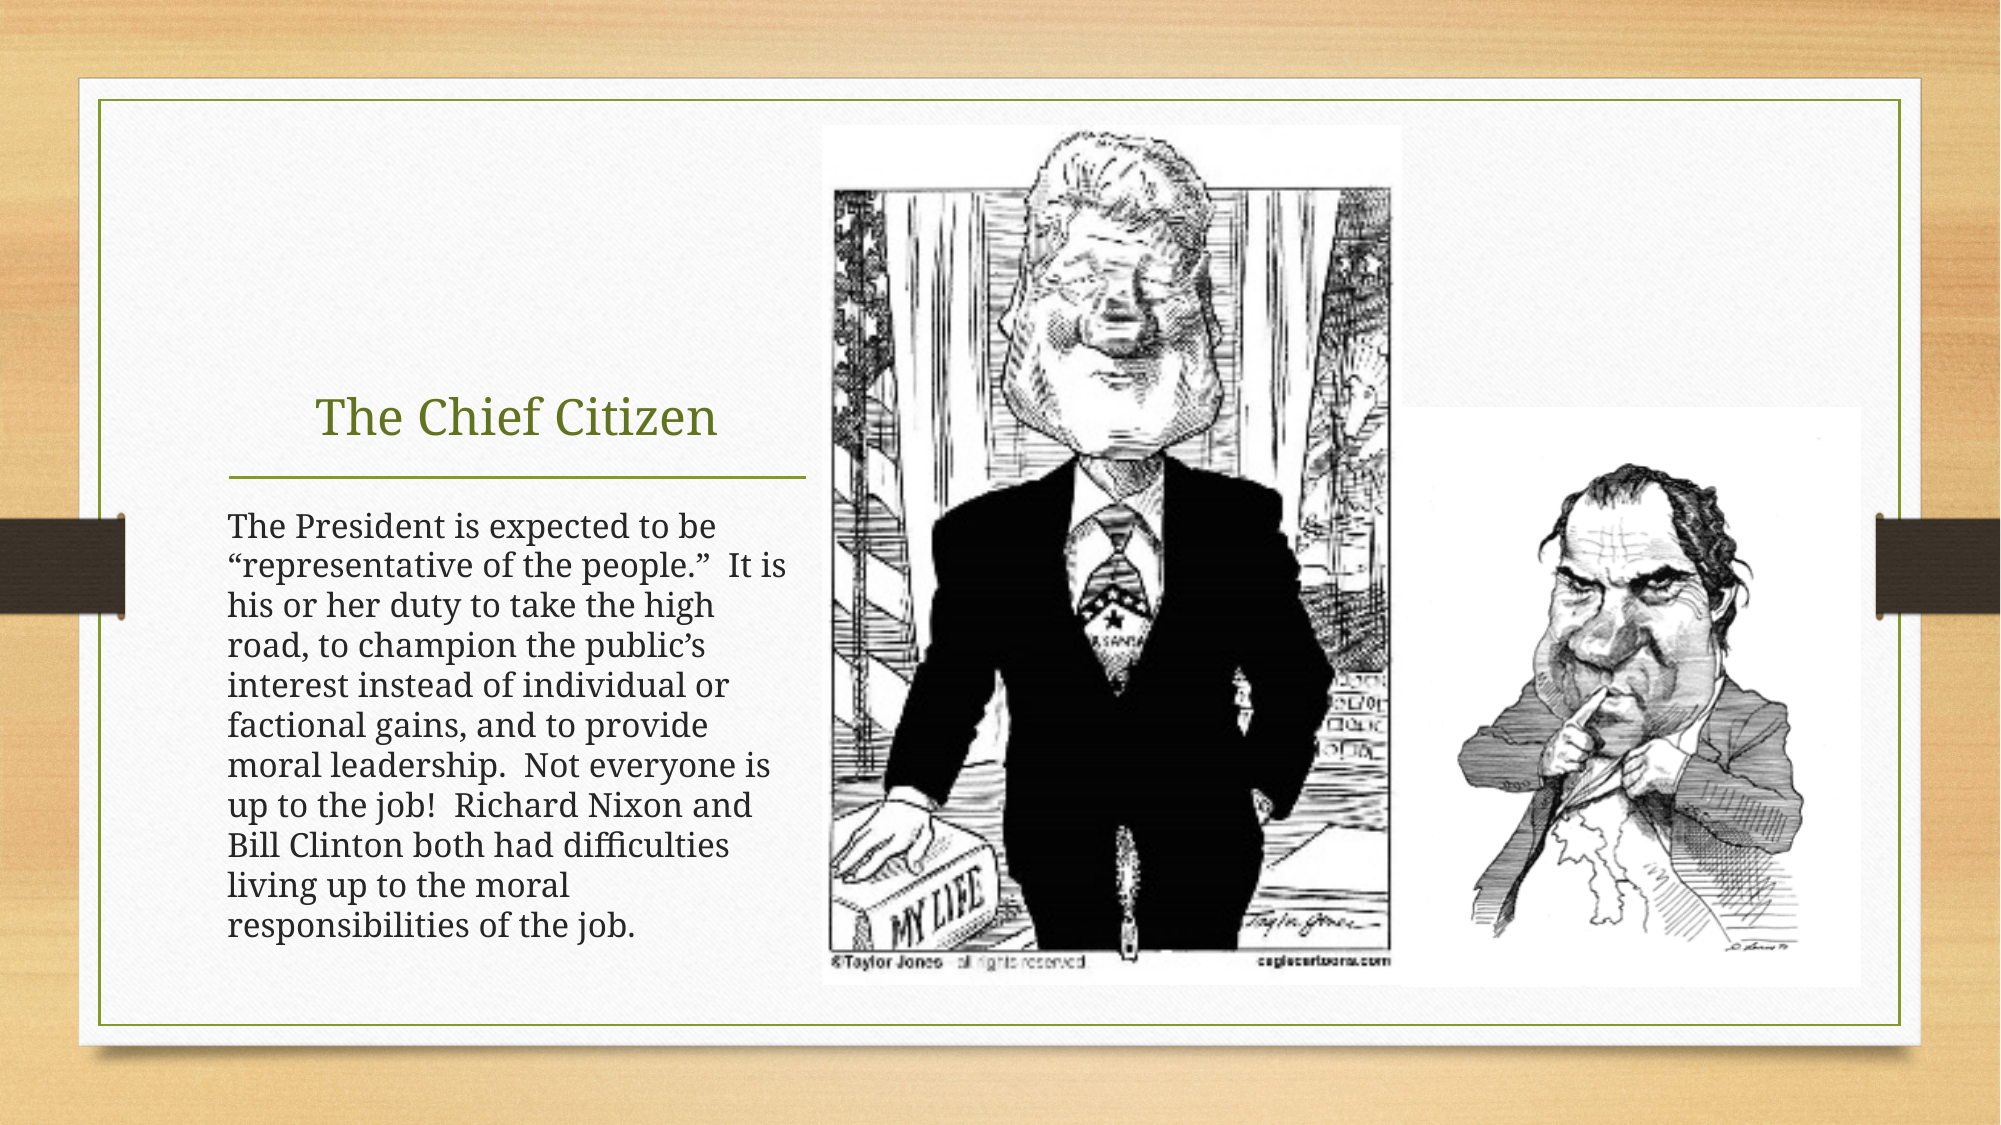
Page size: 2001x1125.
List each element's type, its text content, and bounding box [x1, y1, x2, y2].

picture [0, 0, 2001, 1125]
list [821, 125, 1402, 986]
title The Chief Citizen [212, 227, 821, 453]
list The President is expected to be “representative of the people.” It is his or her duty to take the high road, to champion the public’s interest instead of individual or factional gains, and to provide moral leadership. Not everyone is up to the job! Richard Nixon and Bill Clinton both had difficulties living up to the moral responsibilities of the job. [212, 497, 821, 898]
